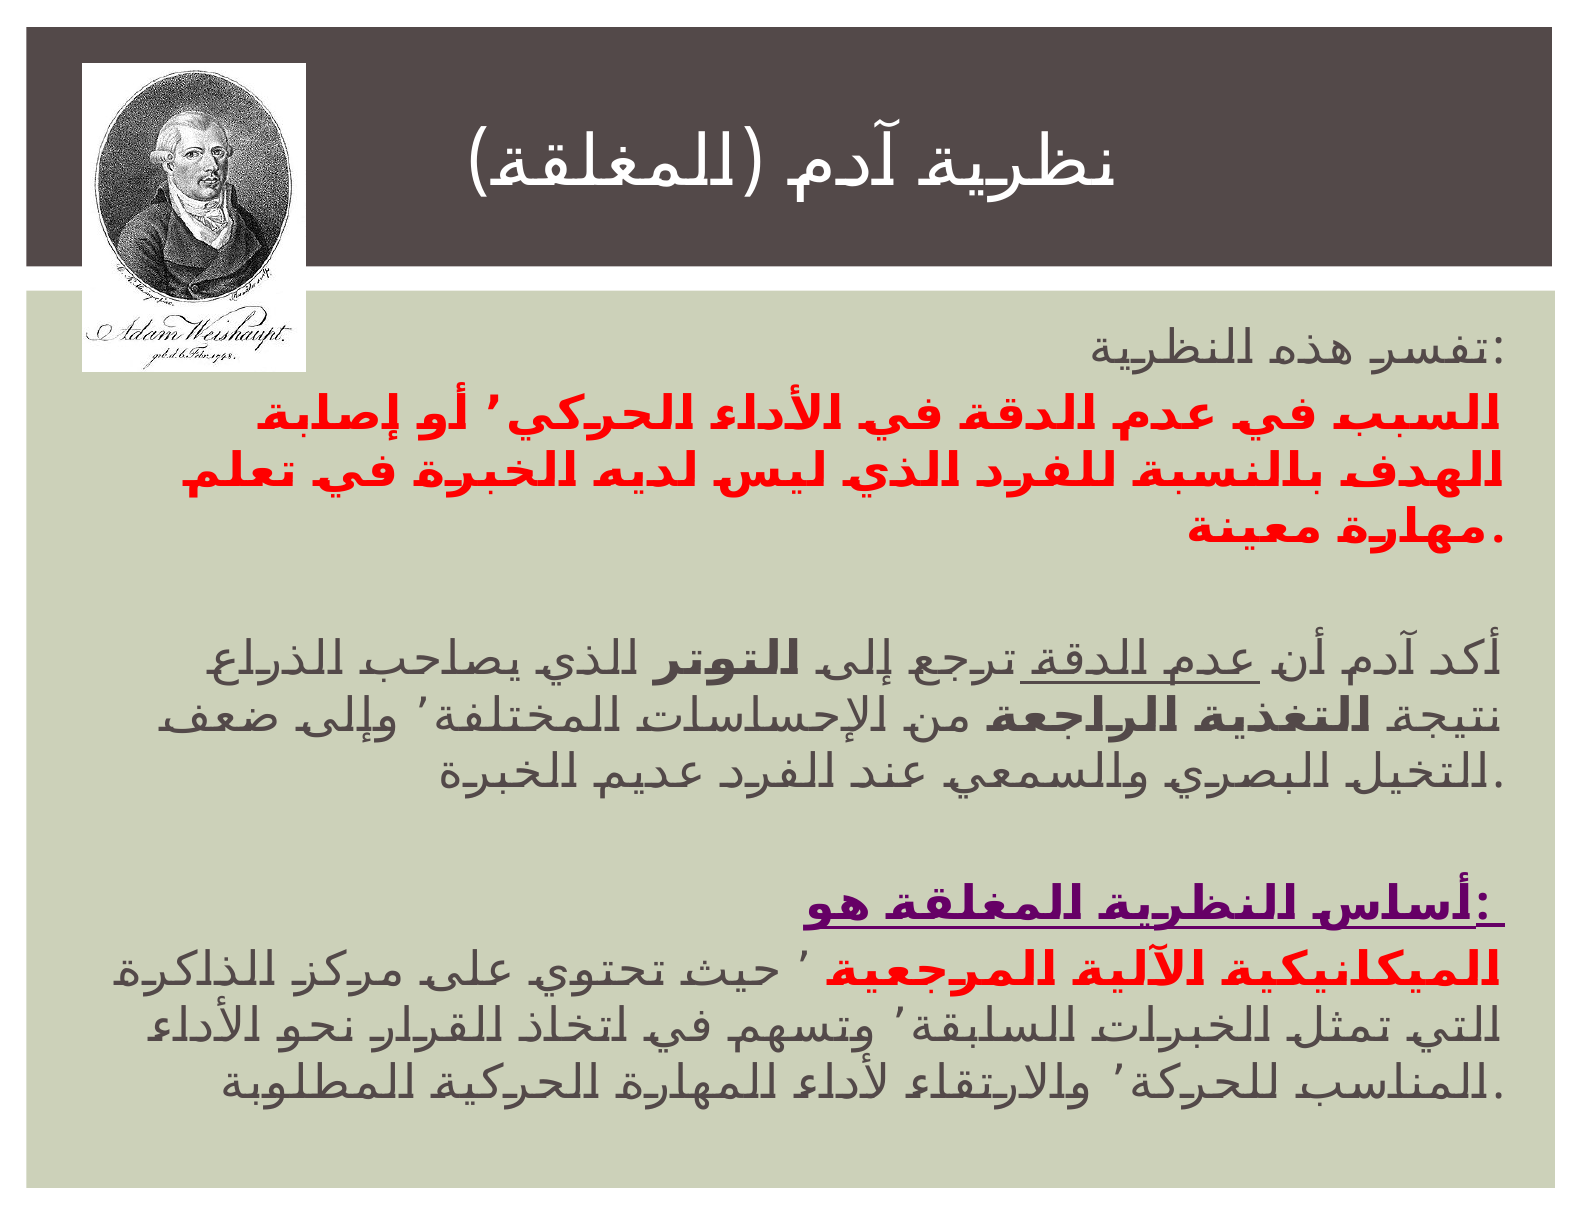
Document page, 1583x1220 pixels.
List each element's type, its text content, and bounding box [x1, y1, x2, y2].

picture [0, 62, 427, 373]
list تفسر هذه النظرية: السبب في عدم الدقة في الأداء الحركي٬ أو إصابة الهدف بالنسبة للفرد الذي ليس لديه الخبرة في تعلم مهارة معينة. أكد آدم أن عدم الدقة ترجع إلى التوتر الذي يصاحب الذراع نتيجة التغذية الراجعة من الإحساسات المختلفة٬ وإلى ضعف التخيل البصري والسمعي عند الفرد عديم الخبرة. أساس النظرية المغلقة هو: الميكانيكية الآلية المرجعية ٬ حيث تحتوي على مركز الذاكرة التي تمثل الخبرات السابقة٬ وتسهم في اتخاذ القرار نحو الأداء المناسب للحركة٬ والارتقاء لأداء المهارة الحركية المطلوبة. [65, 308, 1522, 1132]
title نظرية آدم (المغلقة) [427, 63, 1517, 251]
